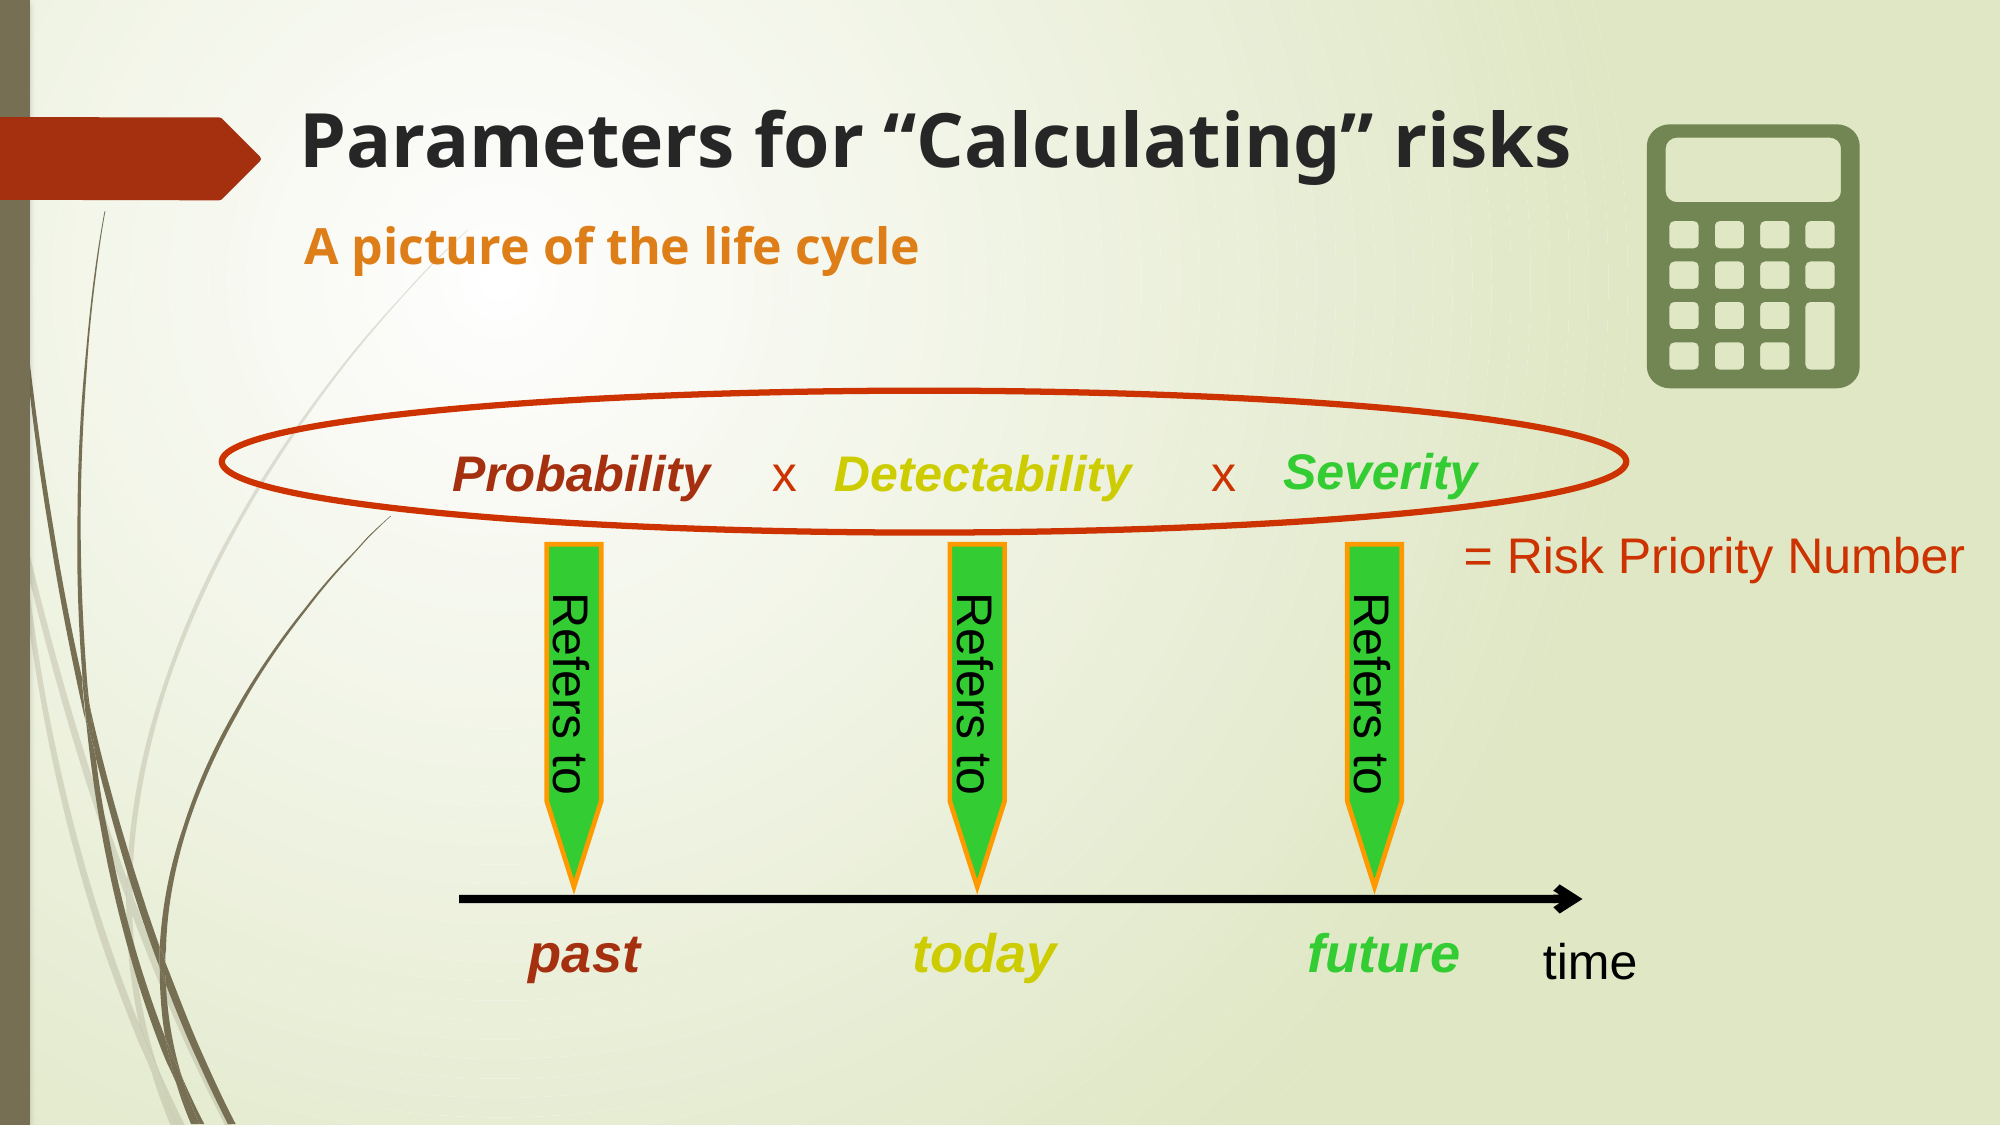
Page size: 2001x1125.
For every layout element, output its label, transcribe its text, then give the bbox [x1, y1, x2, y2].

text_box A picture of the life cycle [289, 213, 1559, 299]
text_box Refers to [1347, 544, 1402, 887]
text_box past [513, 910, 656, 991]
title Parameters for “Calculating” risks [284, 85, 2000, 303]
text_box [1645, 123, 1862, 390]
text_box time [1528, 922, 1653, 998]
text_box today [897, 910, 1073, 991]
text_box [221, 390, 1627, 533]
text_box Refers to [949, 544, 1005, 887]
text_box future [1292, 910, 1477, 991]
text_box = Risk Priority Number [1449, 516, 1981, 592]
text_box [459, 891, 1583, 907]
text_box Refers to [546, 544, 602, 887]
